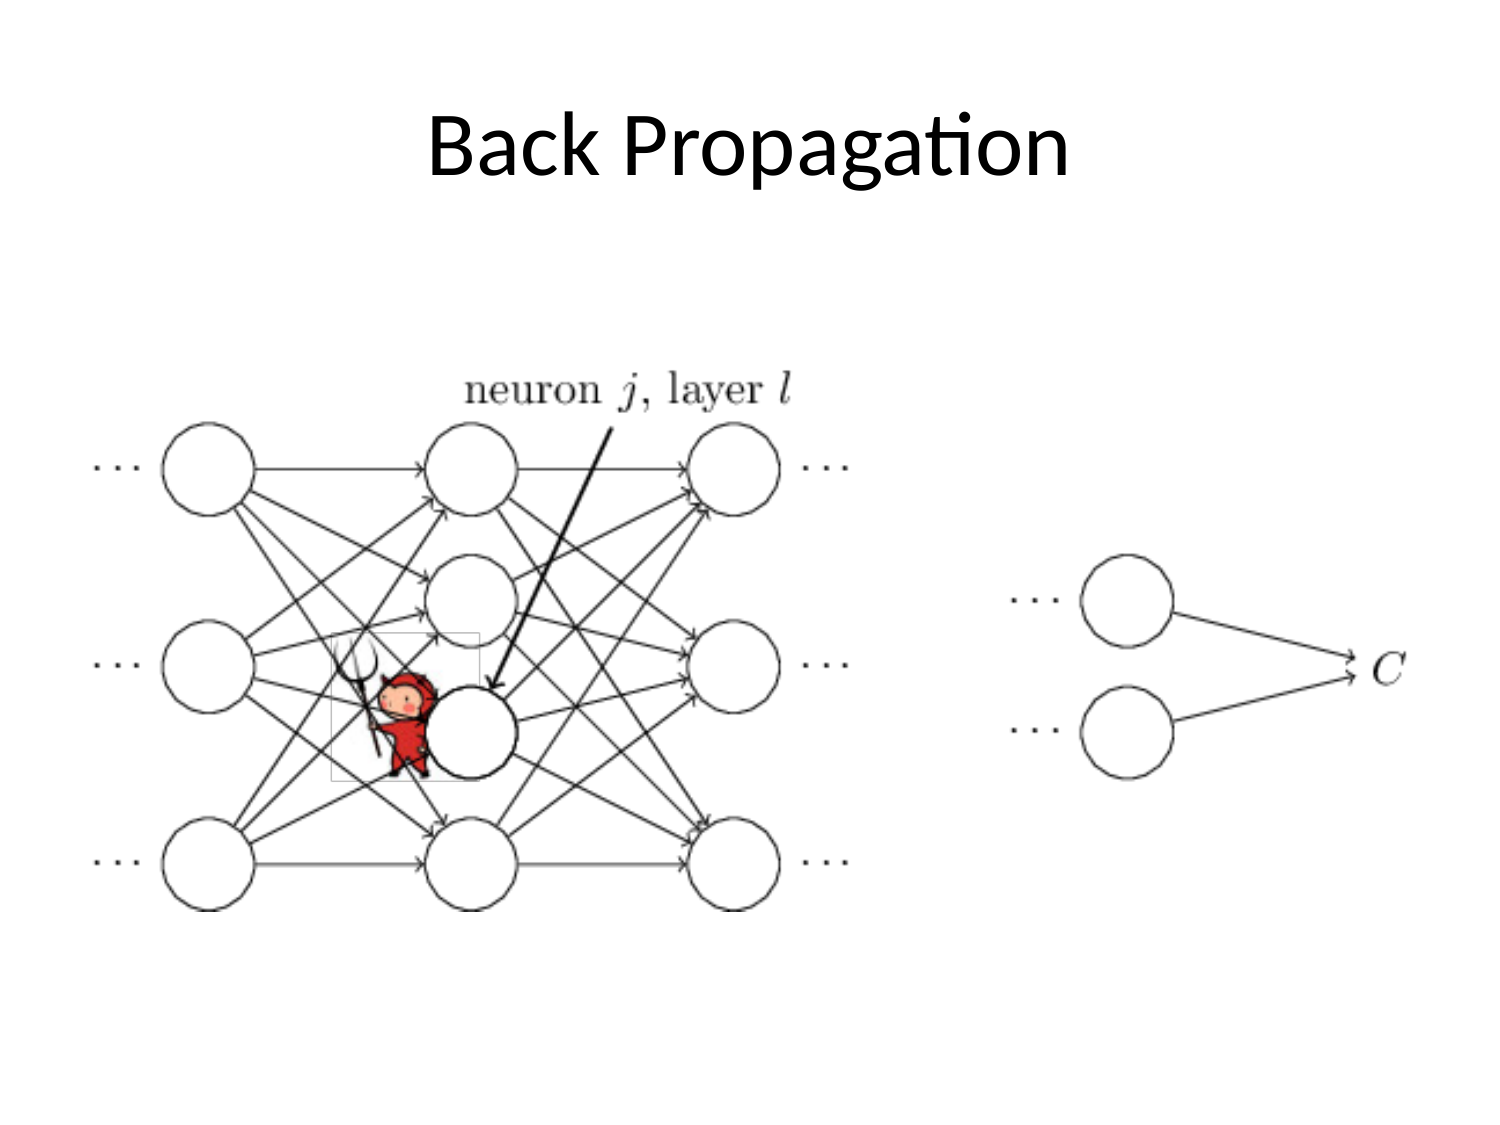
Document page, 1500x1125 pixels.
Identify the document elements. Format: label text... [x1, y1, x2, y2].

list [74, 262, 1426, 1006]
title Back Propagation [75, 45, 1425, 233]
